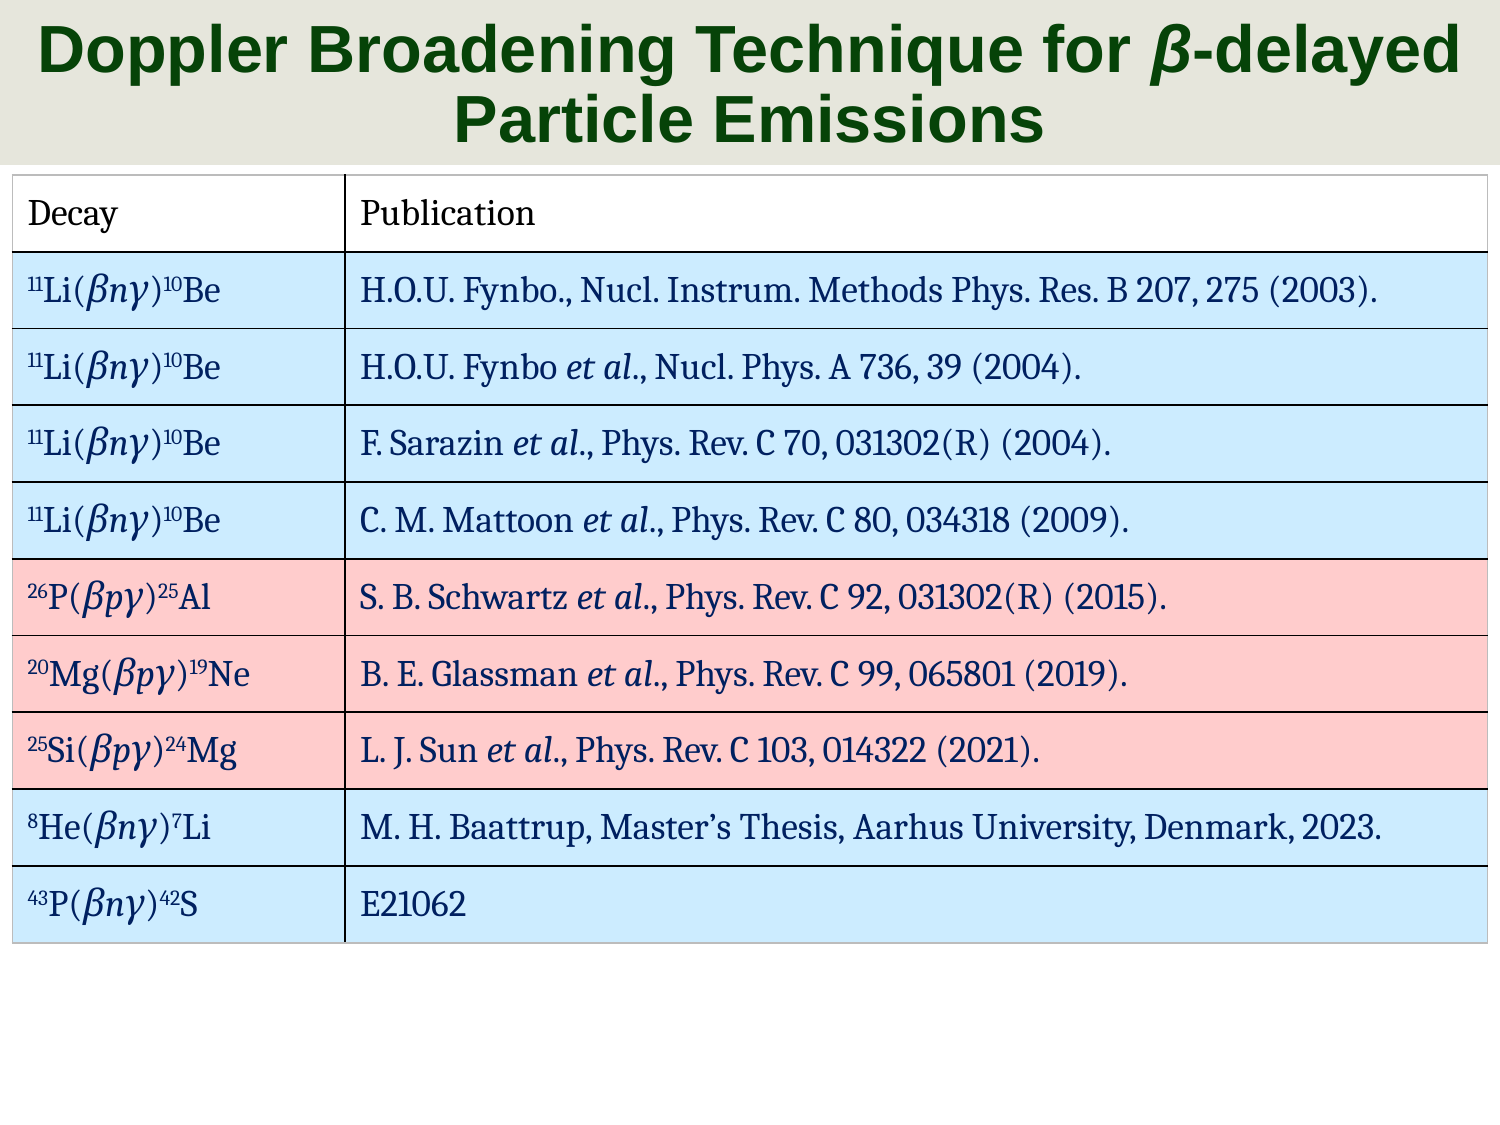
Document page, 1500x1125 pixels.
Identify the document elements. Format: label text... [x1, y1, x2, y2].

table_cell E21062 [346, 867, 1487, 942]
table_cell 11Li(βnγ)10Be [13, 253, 344, 328]
table_cell H.O.U. Fynbo et al., Nucl. Phys. A 736, 39 (2004). [346, 329, 1487, 404]
title Doppler Broadening Technique for β-delayed Particle Emissions [11, 11, 1489, 162]
table_cell 43P(βnγ)42S [13, 867, 344, 942]
table_cell 8He(βnγ)7Li [13, 790, 344, 865]
table_cell 26P(βpγ)25Al [13, 560, 344, 635]
table_cell 11Li(βnγ)10Be [13, 406, 344, 481]
table_cell 11Li(βnγ)10Be [13, 329, 344, 404]
table_header Publication [346, 176, 1487, 251]
table_cell C. M. Mattoon et al., Phys. Rev. C 80, 034318 (2009). [346, 483, 1487, 558]
table_cell H.O.U. Fynbo., Nucl. Instrum. Methods Phys. Res. B 207, 275 (2003). [346, 253, 1487, 328]
table_cell B. E. Glassman et al., Phys. Rev. C 99, 065801 (2019). [346, 636, 1487, 711]
table_cell 11Li(βnγ)10Be [13, 483, 344, 558]
table_cell 25Si(βpγ)24Mg [13, 713, 344, 788]
table_cell S. B. Schwartz et al., Phys. Rev. C 92, 031302(R) (2015). [346, 560, 1487, 635]
table_cell L. J. Sun et al., Phys. Rev. C 103, 014322 (2021). [346, 713, 1487, 788]
picture [0, 0, 1500, 165]
table_header Decay [13, 176, 344, 251]
table_cell F. Sarazin et al., Phys. Rev. C 70, 031302(R) (2004). [346, 406, 1487, 481]
table_cell 20Mg(βpγ)19Ne [13, 636, 344, 711]
table_cell M. H. Baattrup, Master’s Thesis, Aarhus University, Denmark, 2023. [346, 790, 1487, 865]
